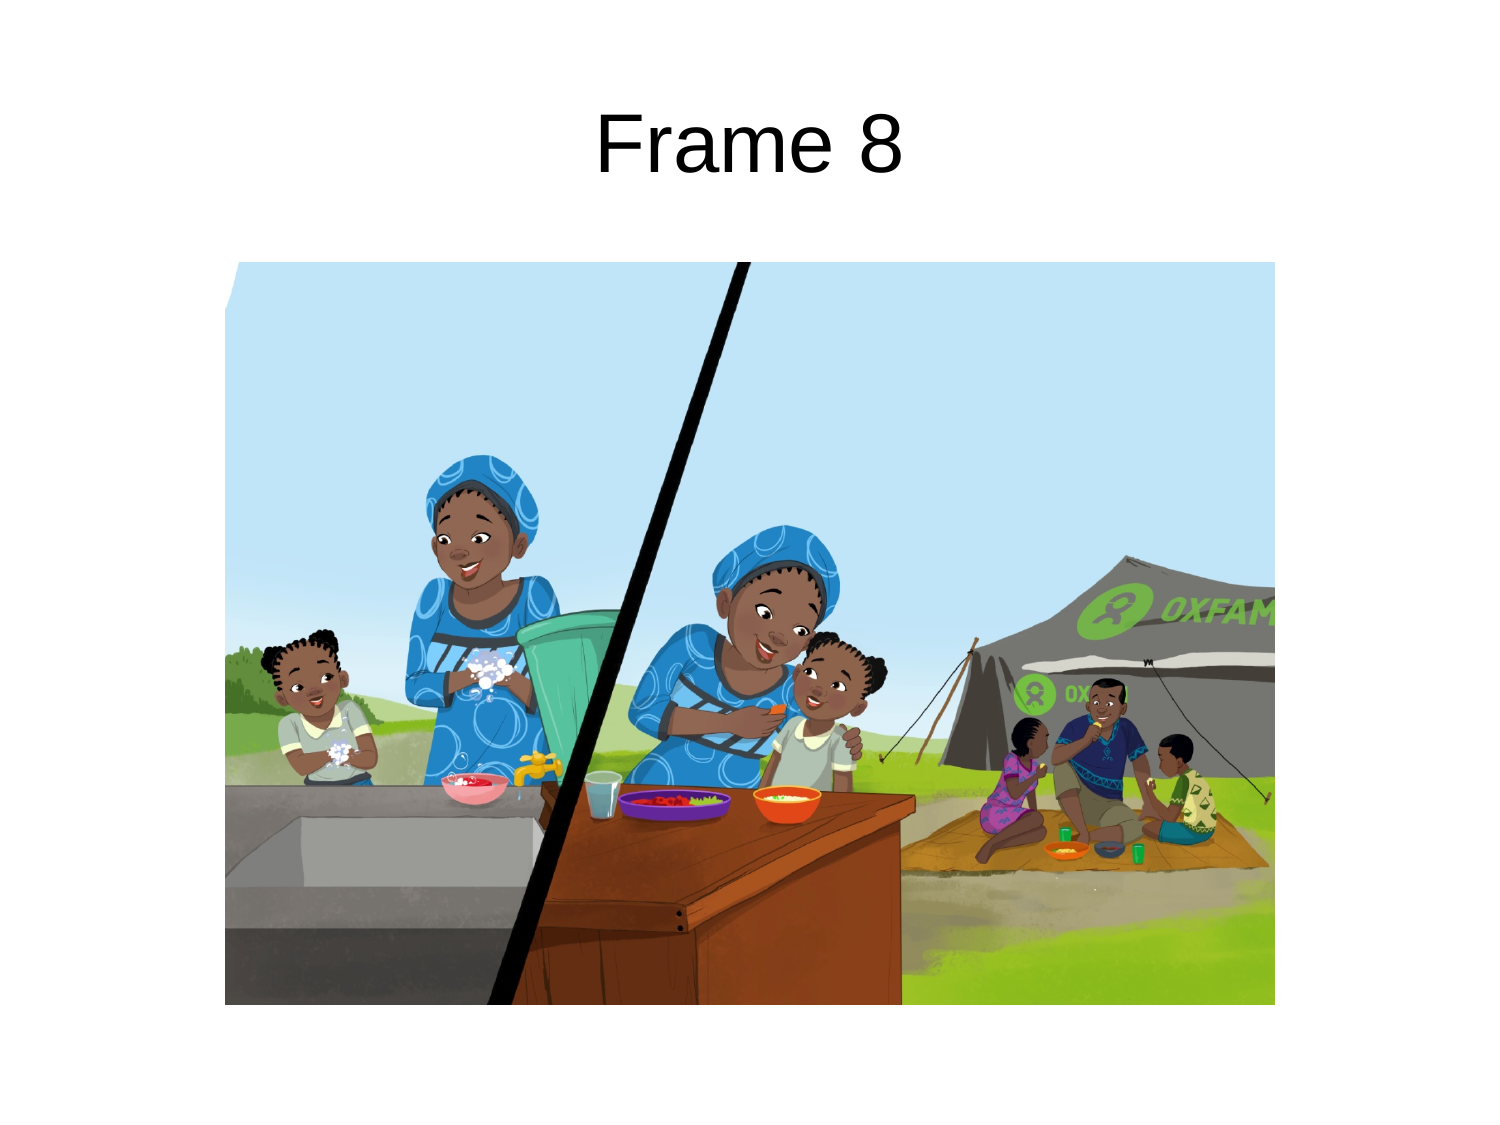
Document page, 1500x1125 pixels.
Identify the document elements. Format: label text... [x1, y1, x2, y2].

title Frame 8 [75, 45, 1425, 233]
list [224, 262, 1275, 1006]
